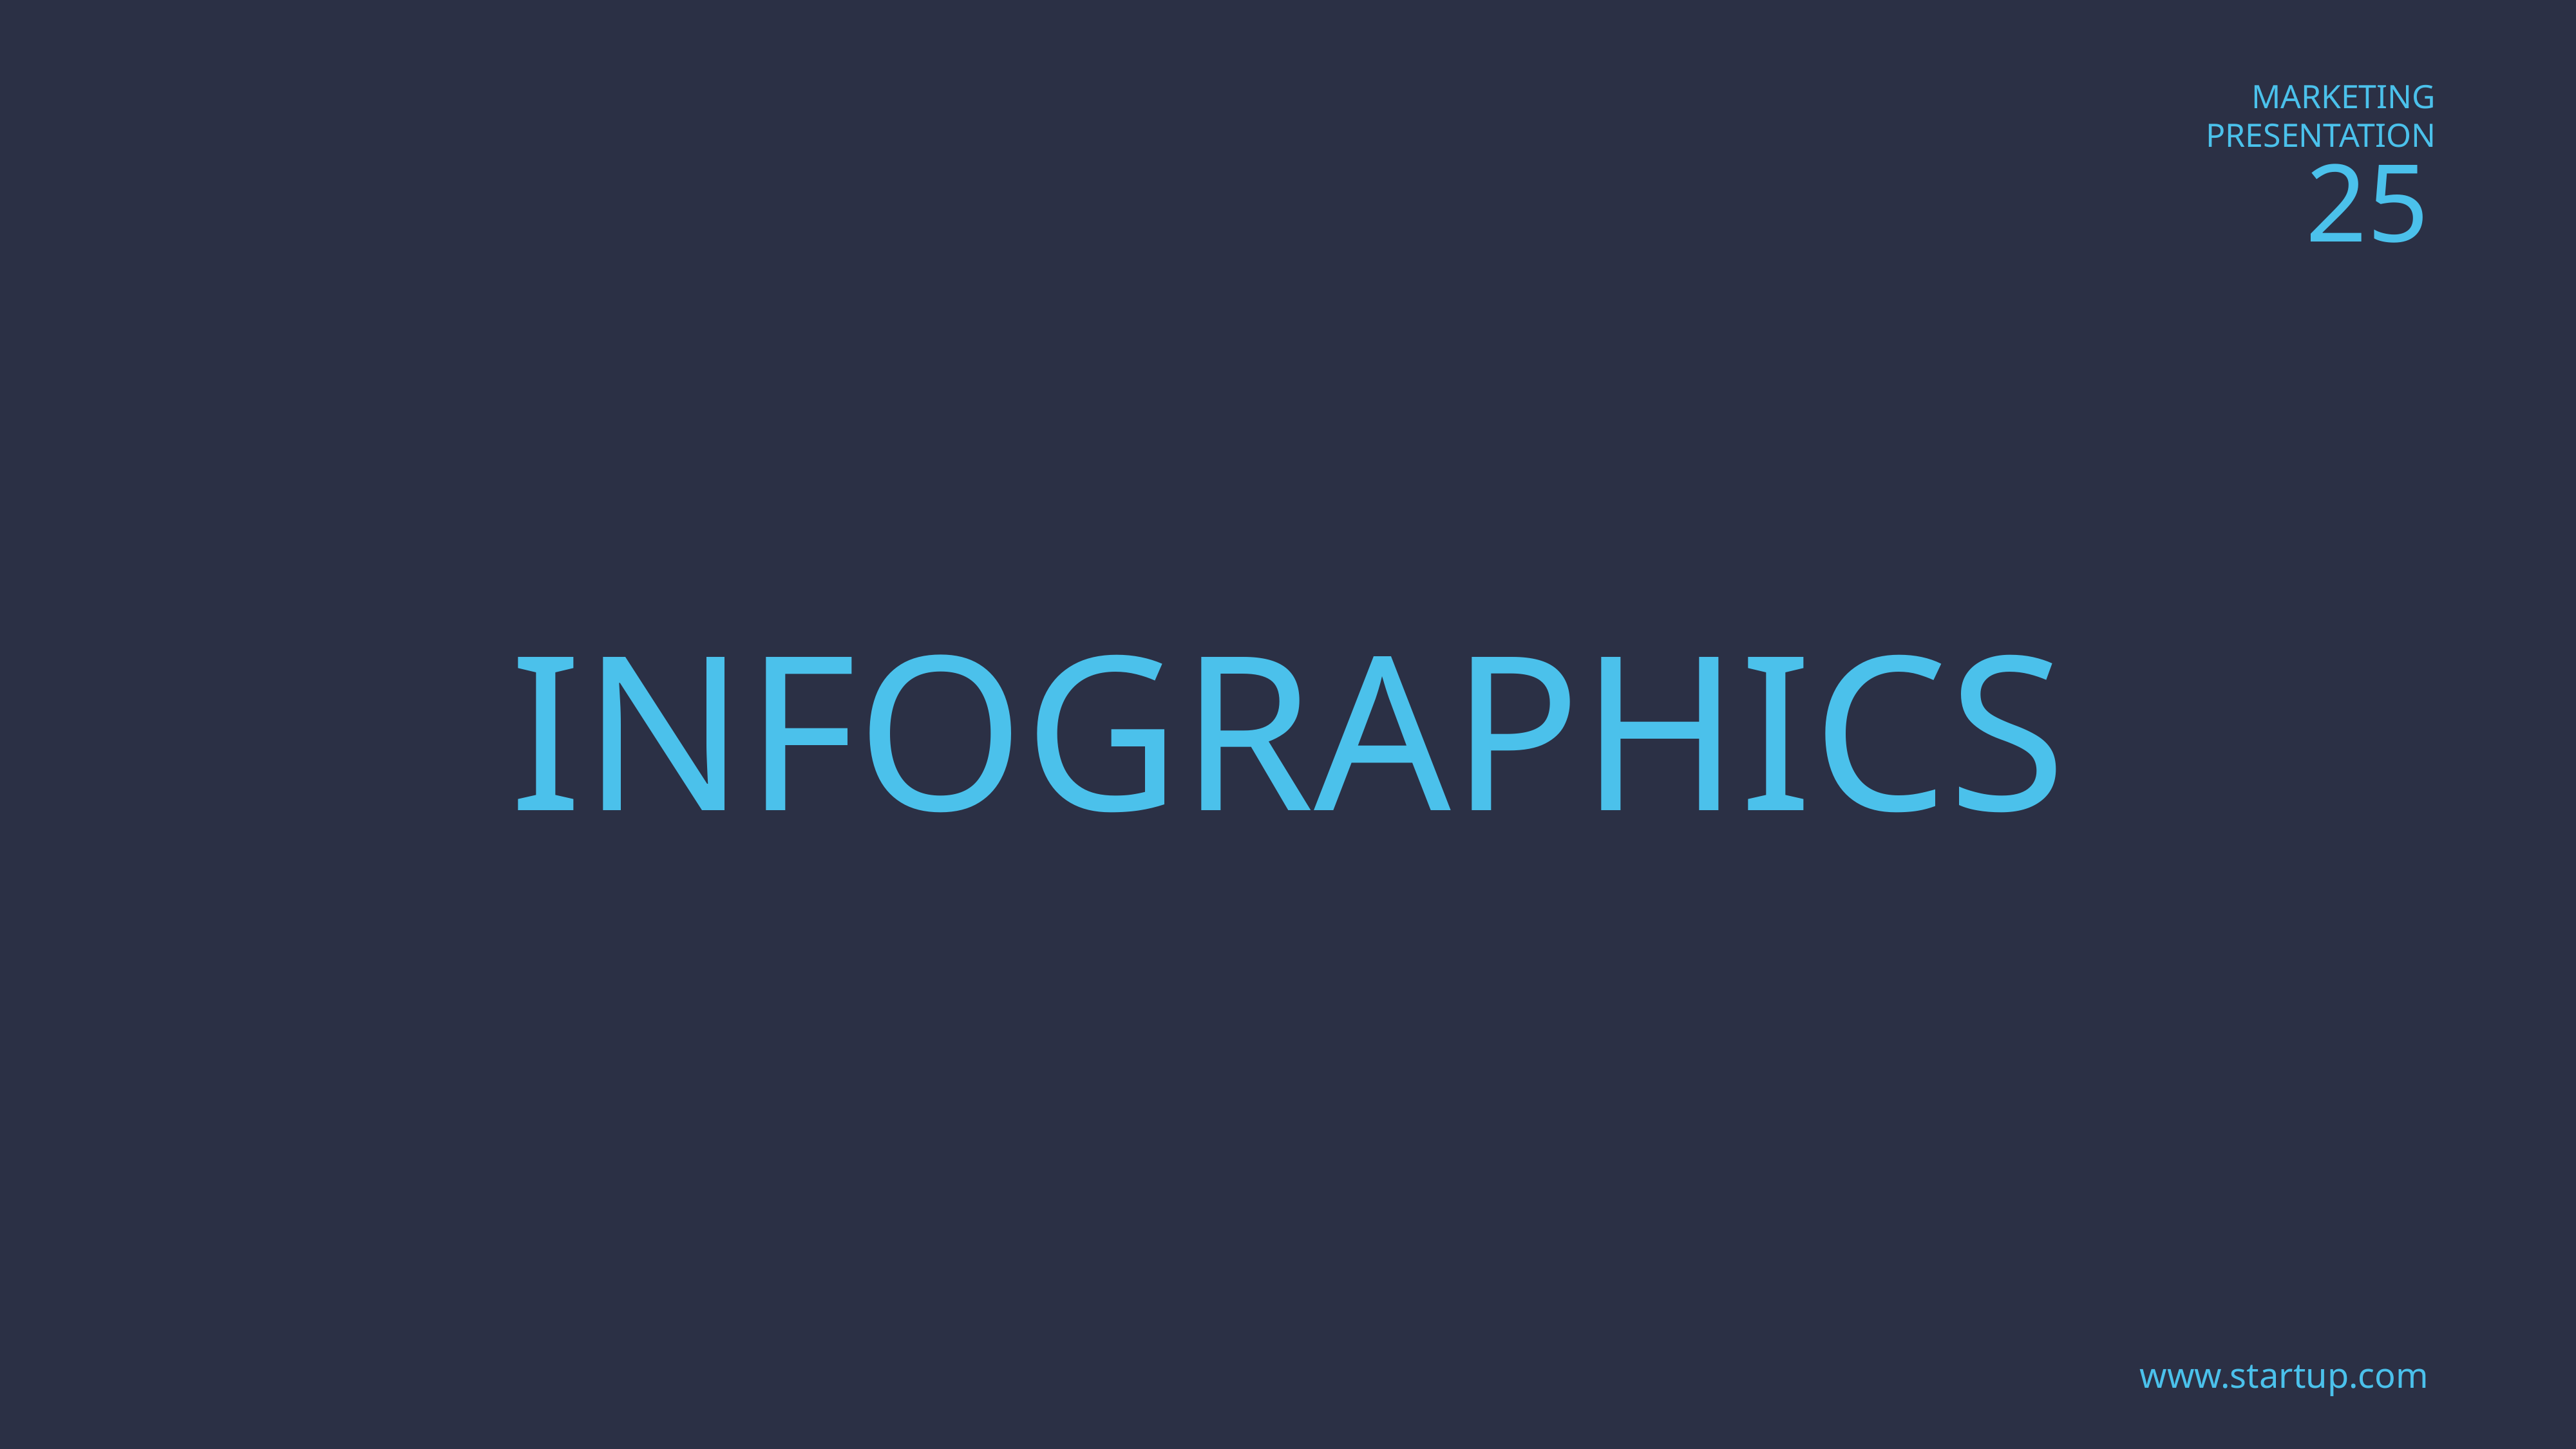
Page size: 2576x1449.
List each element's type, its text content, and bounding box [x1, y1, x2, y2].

text_box INFOGRAPHICS [509, 596, 2067, 854]
